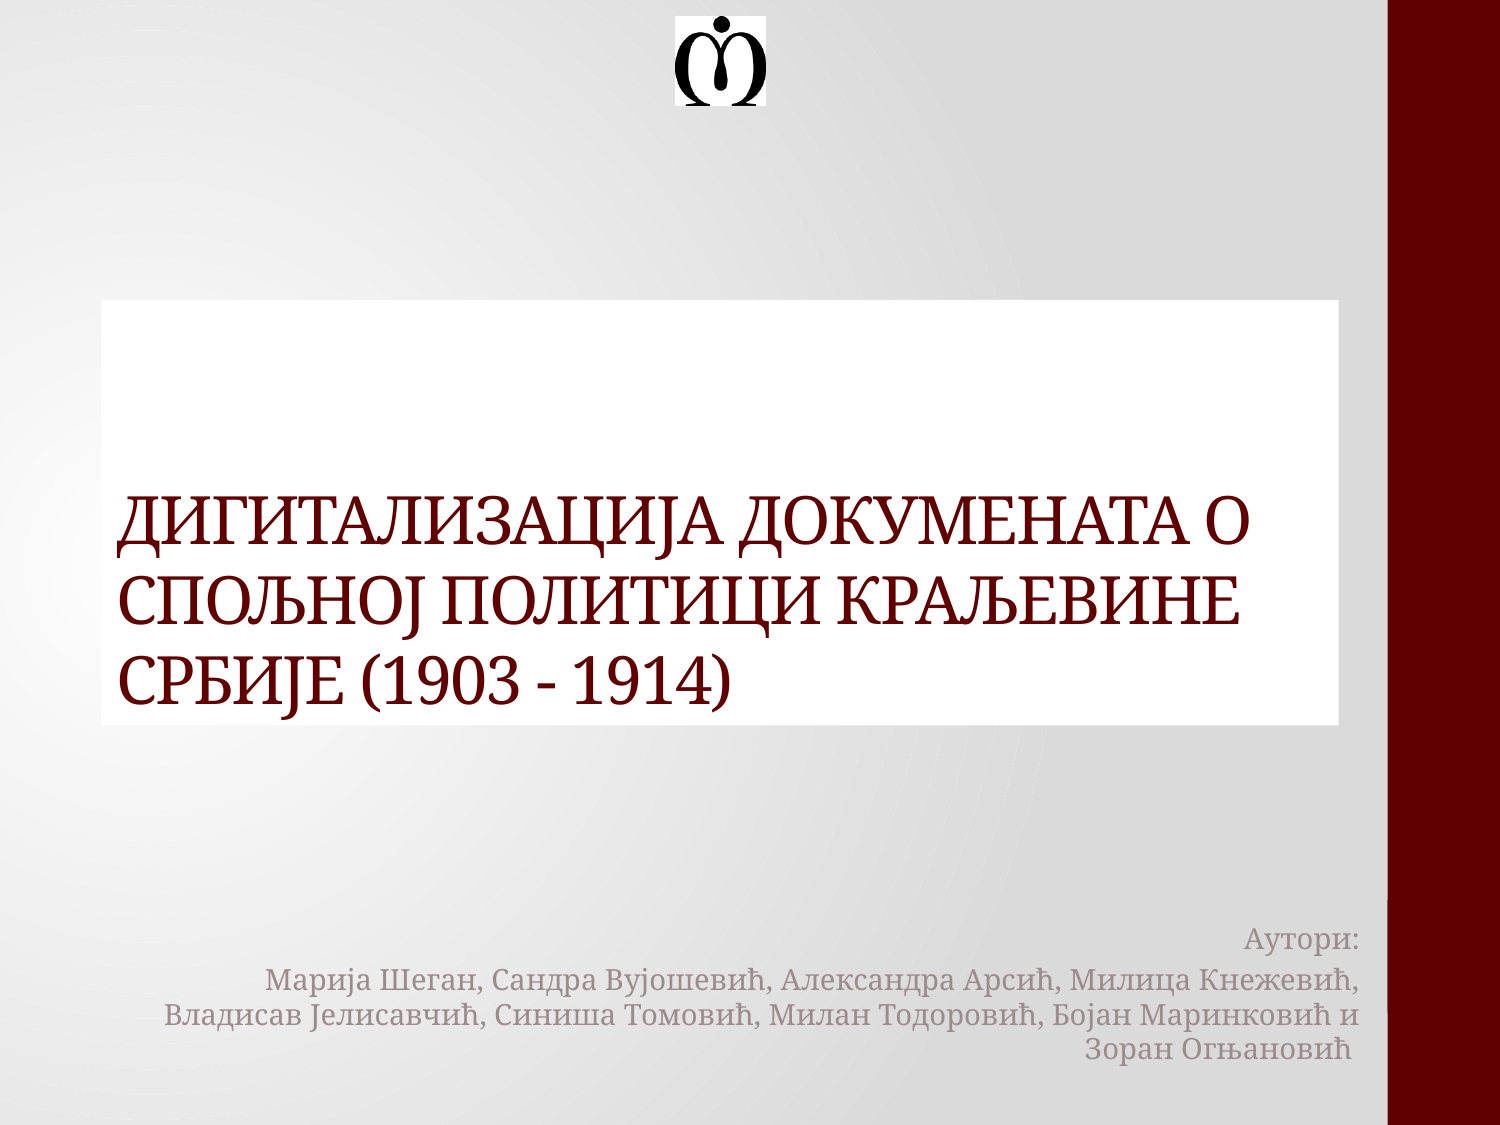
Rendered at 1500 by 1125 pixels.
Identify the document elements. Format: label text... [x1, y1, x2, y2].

title ДИГИТАЛИЗАЦИЈА ДОКУМЕНАТА О СПОЉНОЈ ПОЛИТИЦИ КРАЉЕВИНЕ СРБИЈЕ (1903 - 1914) [101, 299, 1339, 726]
picture [674, 16, 766, 107]
subtitle Аутори: Марија Шеган, Сандра Вујошевић, Александра Арсић, Милица Кнежевић, Владисав Јелисавчић, Синиша Томовић, Милан Тодоровић, Бојан Маринковић и Зоран Огњановић [112, 912, 1375, 1050]
